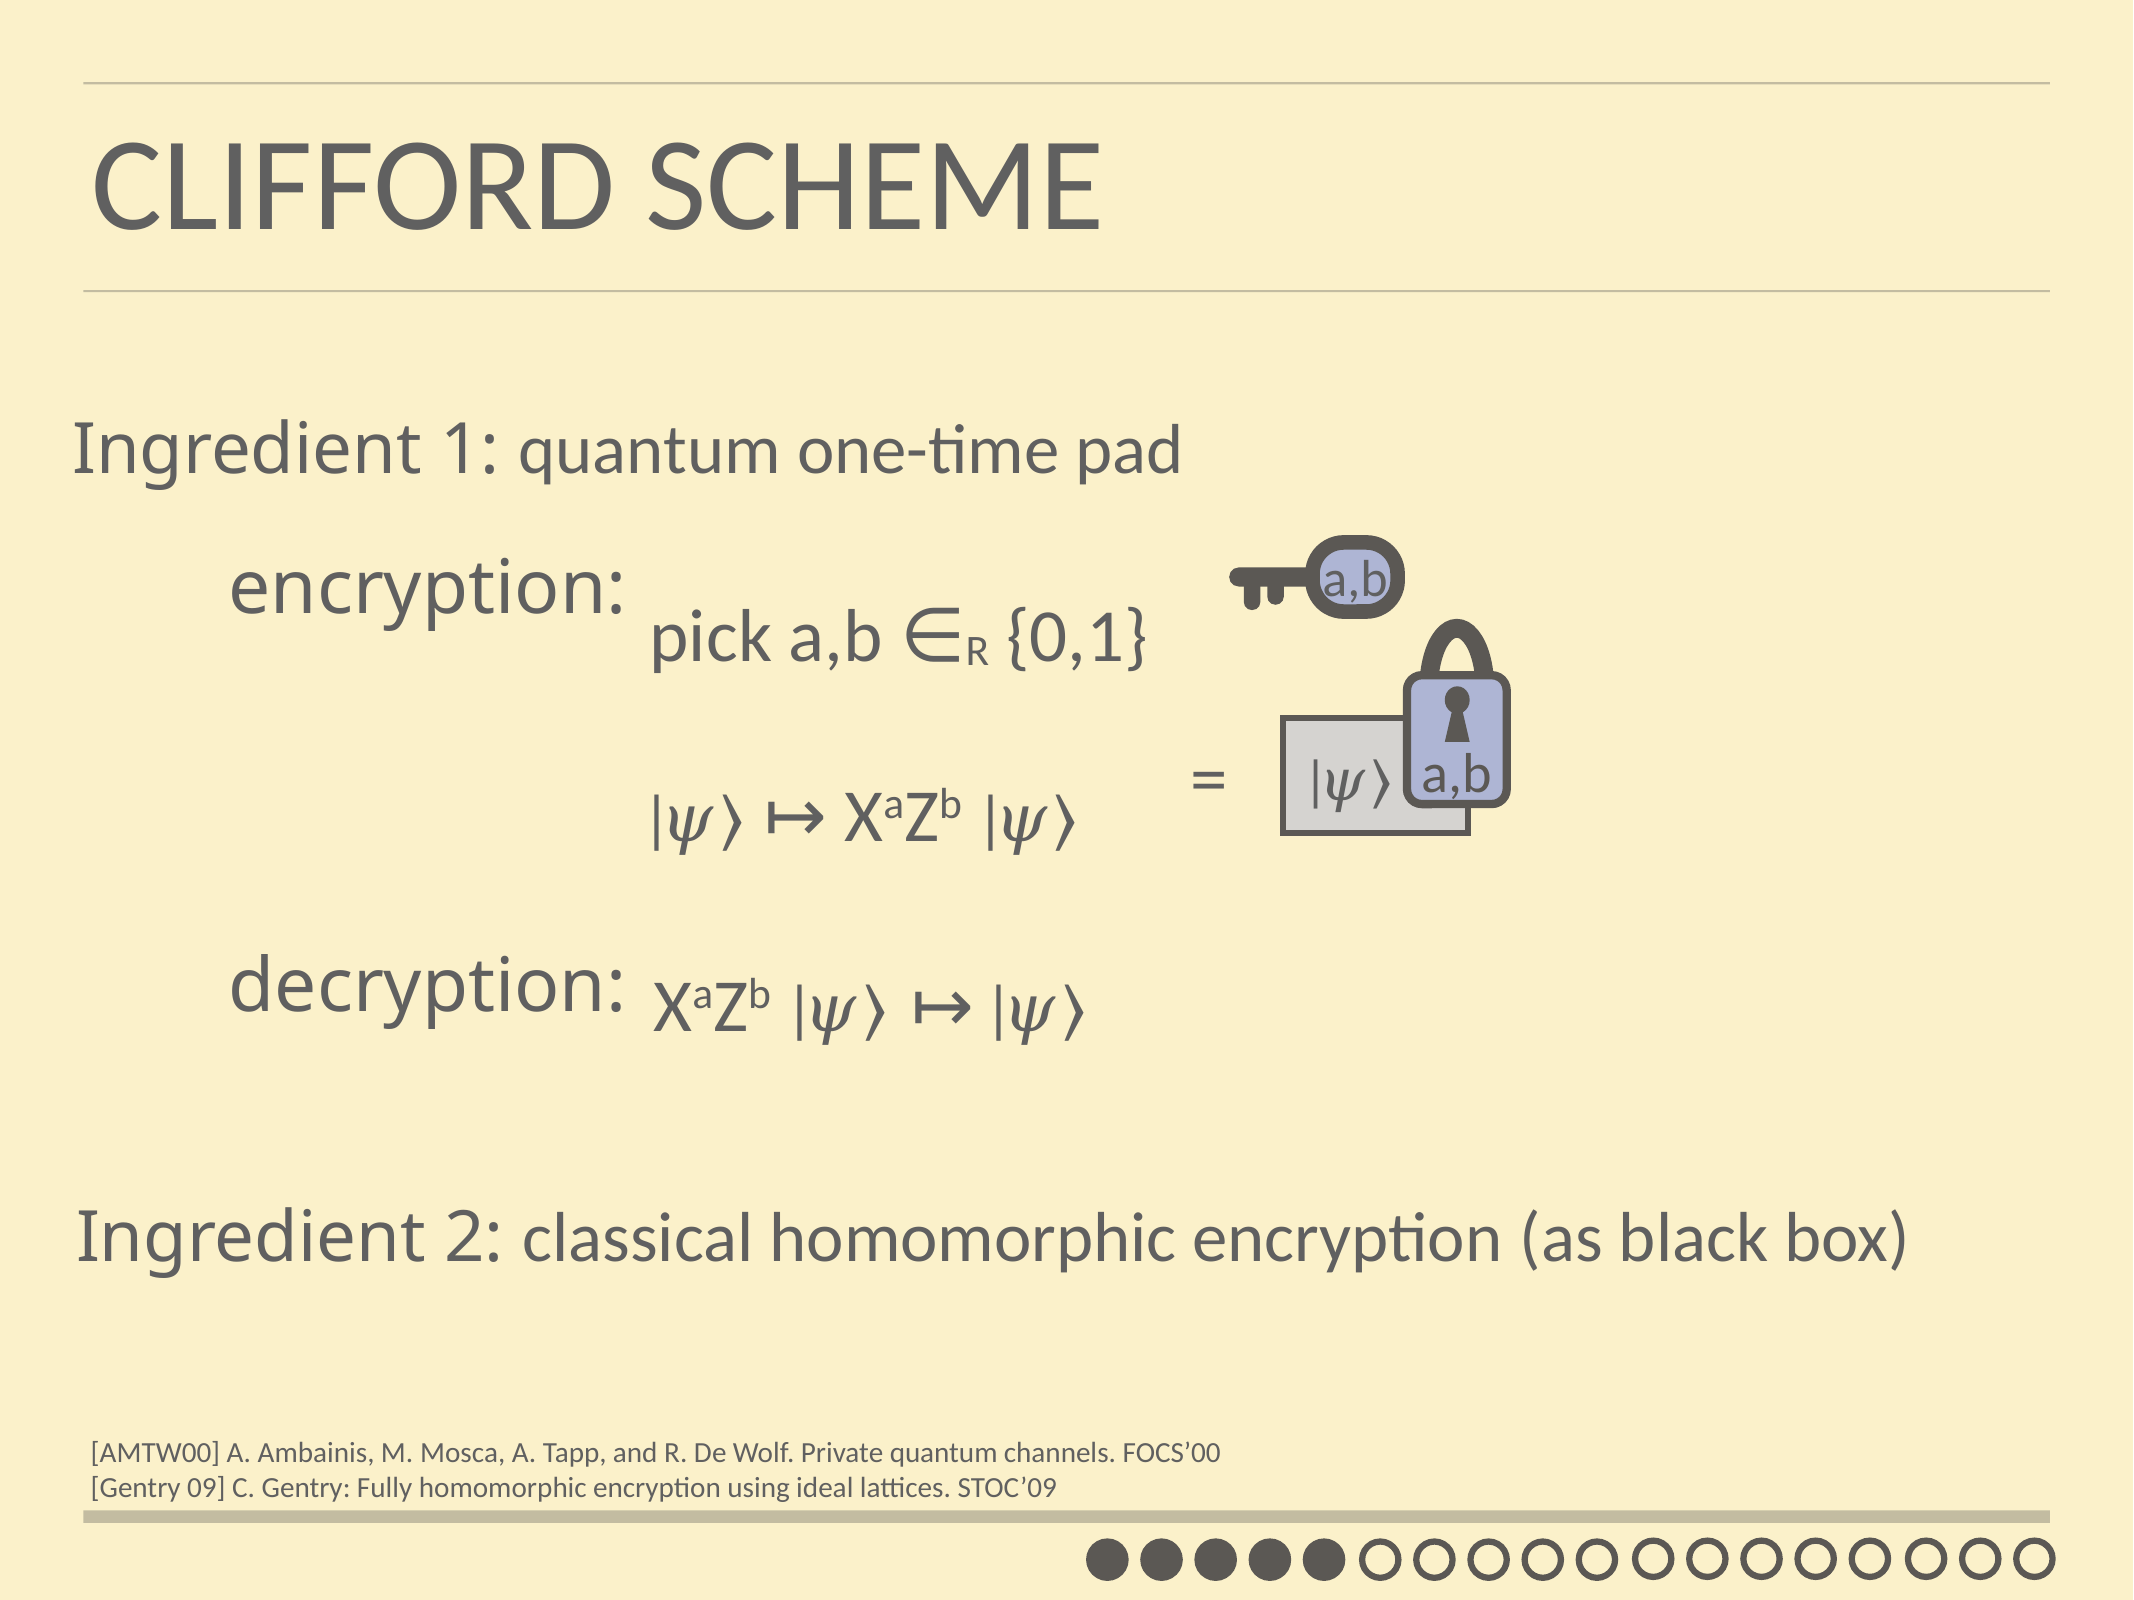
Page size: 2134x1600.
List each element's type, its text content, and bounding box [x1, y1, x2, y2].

text_box = [1181, 721, 1236, 829]
text_box Ingredient 2: classical homomorphic encryption (as black box) [67, 1181, 1919, 1284]
text_box [1797, 1540, 1834, 1577]
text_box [1282, 628, 1507, 834]
text_box pick a,b ∈R {0,1} |𝜓⟩ ↦ XaZb |𝜓⟩ [641, 488, 1157, 865]
text_box [1305, 1541, 1343, 1578]
text_box [1251, 1541, 1289, 1578]
text_box [1635, 1540, 1672, 1577]
text_box Ingredient 1: quantum one-time pad [63, 394, 1193, 497]
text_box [1228, 534, 1398, 616]
text_box [1197, 1541, 1234, 1578]
text_box [1089, 1541, 1126, 1578]
text_box [1689, 1540, 1726, 1577]
text_box [1962, 1540, 1999, 1577]
text_box [2016, 1540, 2053, 1577]
text_box [1143, 1541, 1180, 1578]
text_box [1524, 1541, 1561, 1578]
text_box [1470, 1541, 1507, 1578]
text_box [1743, 1540, 1780, 1577]
text_box [1416, 1541, 1453, 1578]
title Clifford Scheme [82, 80, 2051, 292]
text_box [1851, 1540, 1889, 1577]
text_box [AMTW00] A. Ambainis, M. Mosca, A. Tapp, and R. De Wolf. Private quantum channels. FOCS’00 [Gentry 09] C. Gentry: Fully homomorphic encryption using ideal lattices. STOC’09 [82, 1425, 1231, 1512]
text_box [1362, 1541, 1399, 1578]
text_box [1578, 1541, 1616, 1578]
text_box [1907, 1540, 1945, 1577]
text_box XaZb |𝜓⟩ ↦ |𝜓⟩ [645, 903, 1098, 1056]
text_box decryption: [220, 928, 635, 1035]
text_box encryption: [220, 530, 635, 637]
